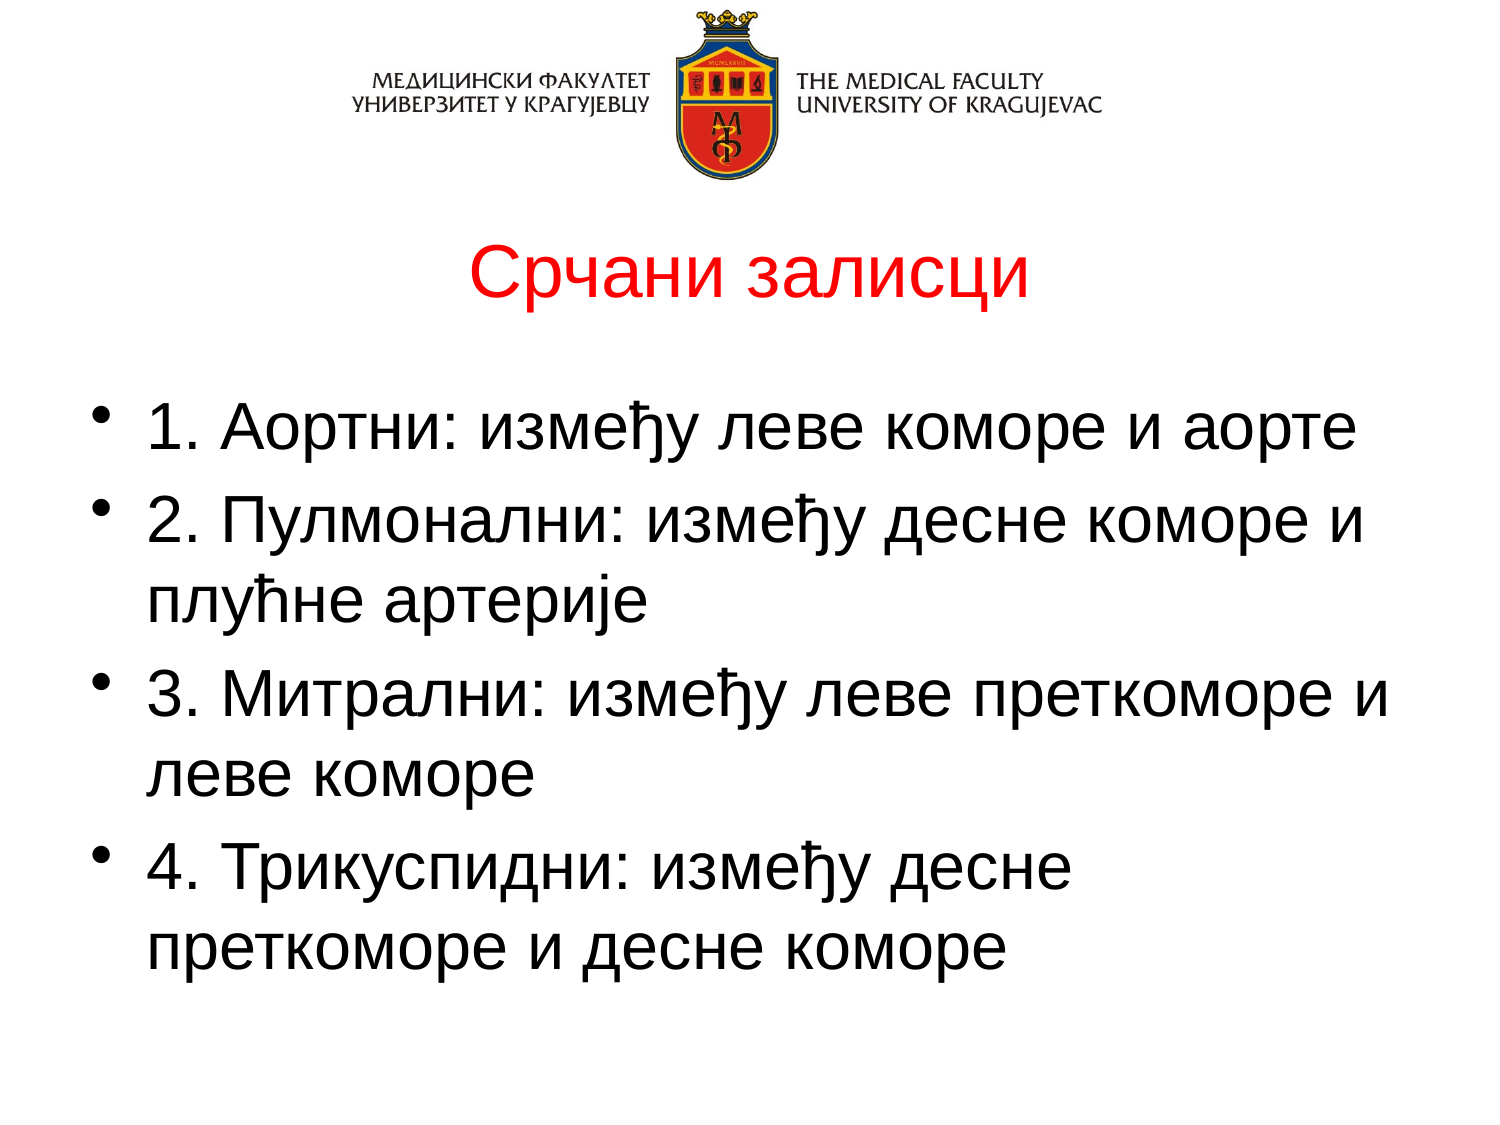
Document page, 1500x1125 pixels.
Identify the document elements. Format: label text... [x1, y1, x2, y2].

list 1. Аортни: између леве коморе и аорте 2. Пулмонални: између десне коморе и плућне артерије 3. Митрални: између леве преткоморе и леве коморе 4. Трикуспидни: између десне преткоморе и десне коморе [75, 375, 1425, 1118]
picture [328, 0, 1125, 174]
title Срчани залисци [75, 174, 1425, 362]
